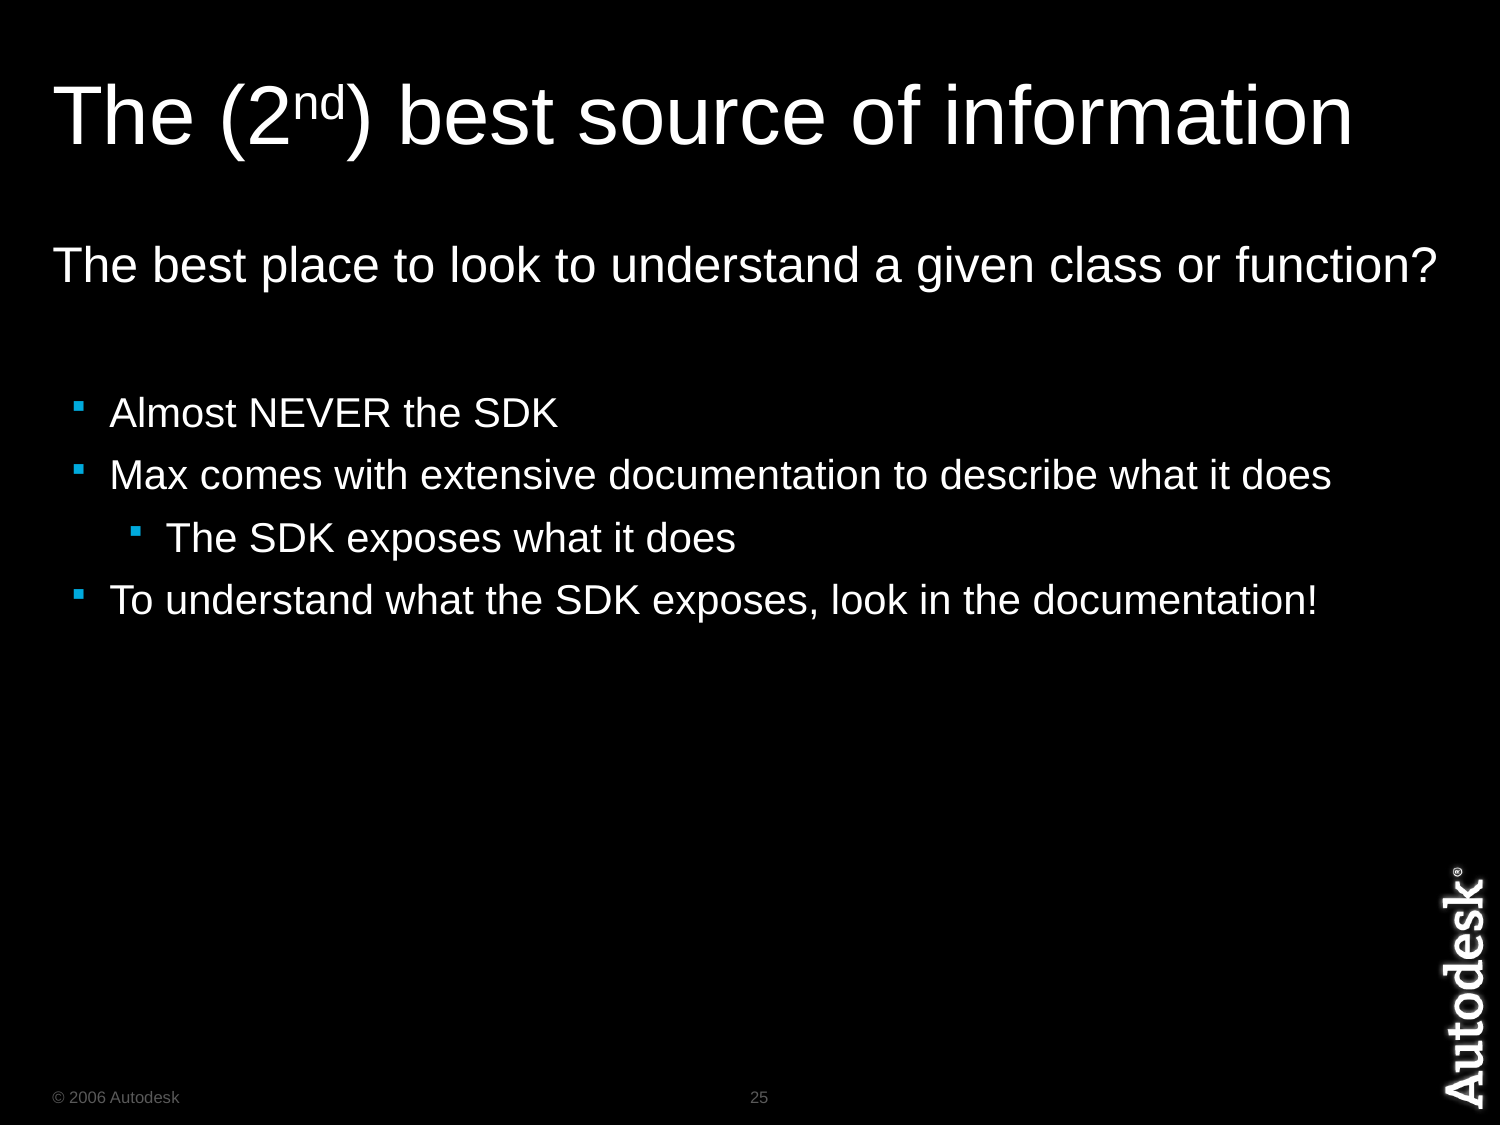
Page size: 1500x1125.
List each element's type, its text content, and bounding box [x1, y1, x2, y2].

list The best place to look to understand a given class or function? Almost NEVER the SDK Max comes with extensive documentation to describe what it does The SDK exposes what it does To understand what the SDK exposes, look in the documentation! [52, 231, 1451, 1073]
title The (2nd) best source of information [52, 22, 1401, 211]
picture [1402, 0, 1500, 1125]
